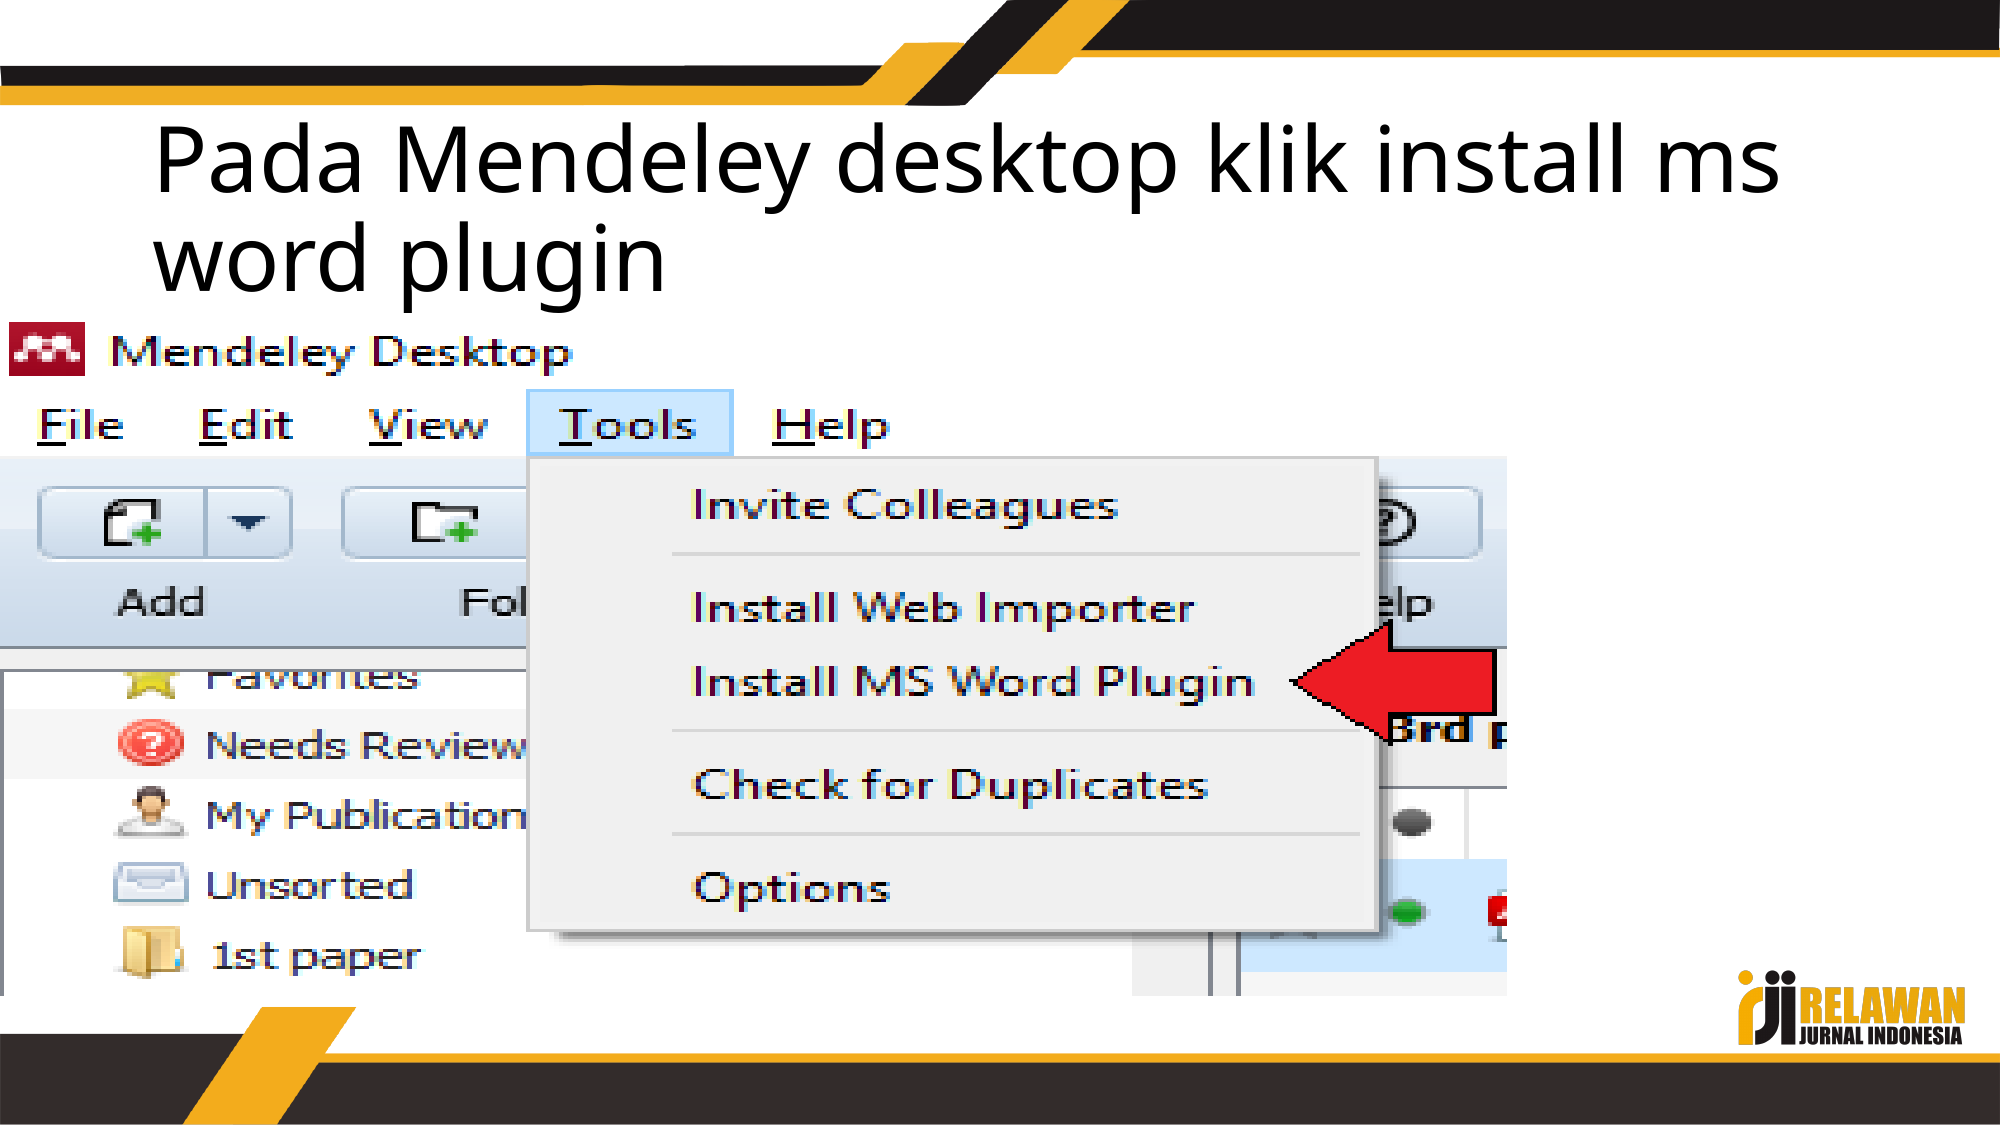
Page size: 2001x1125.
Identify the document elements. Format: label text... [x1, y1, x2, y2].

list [0, 313, 1507, 996]
picture [0, 0, 2000, 106]
title Pada Mendeley desktop klik install ms word plugin [137, 111, 1863, 314]
picture [0, 967, 2000, 1125]
